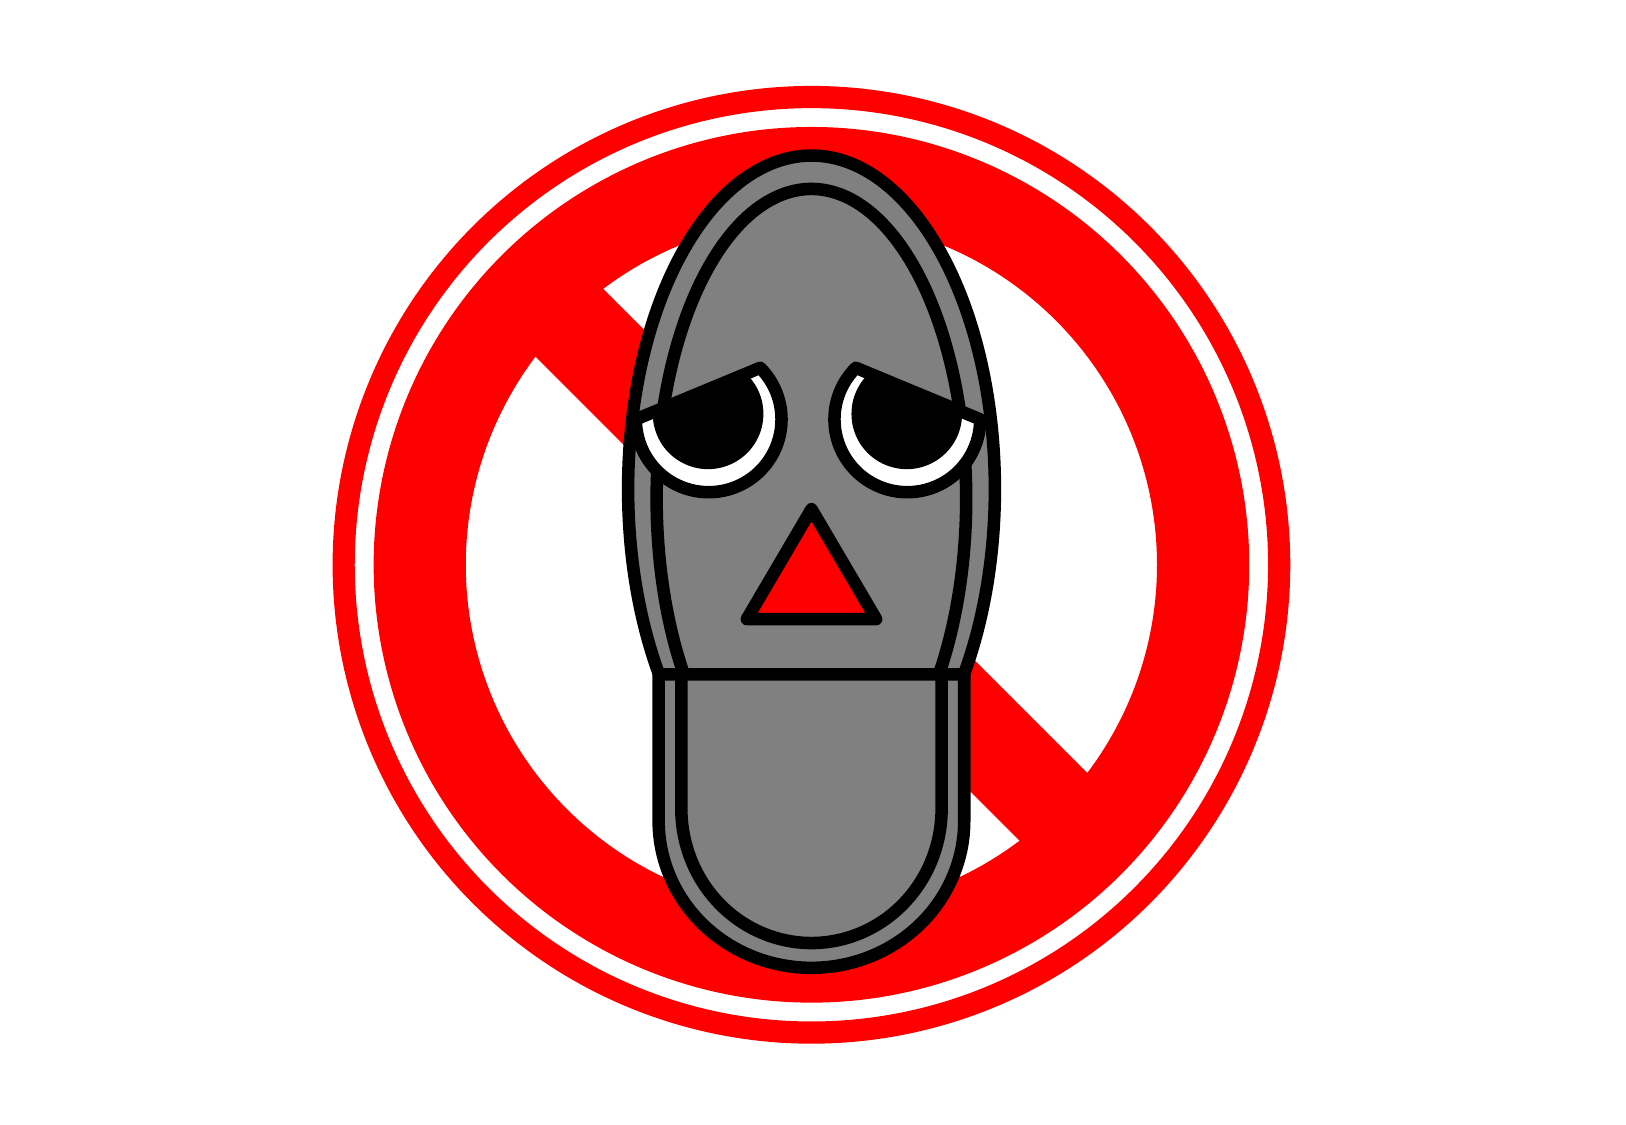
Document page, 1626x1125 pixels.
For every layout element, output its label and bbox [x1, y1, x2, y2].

text_box [332, 85, 1291, 1044]
